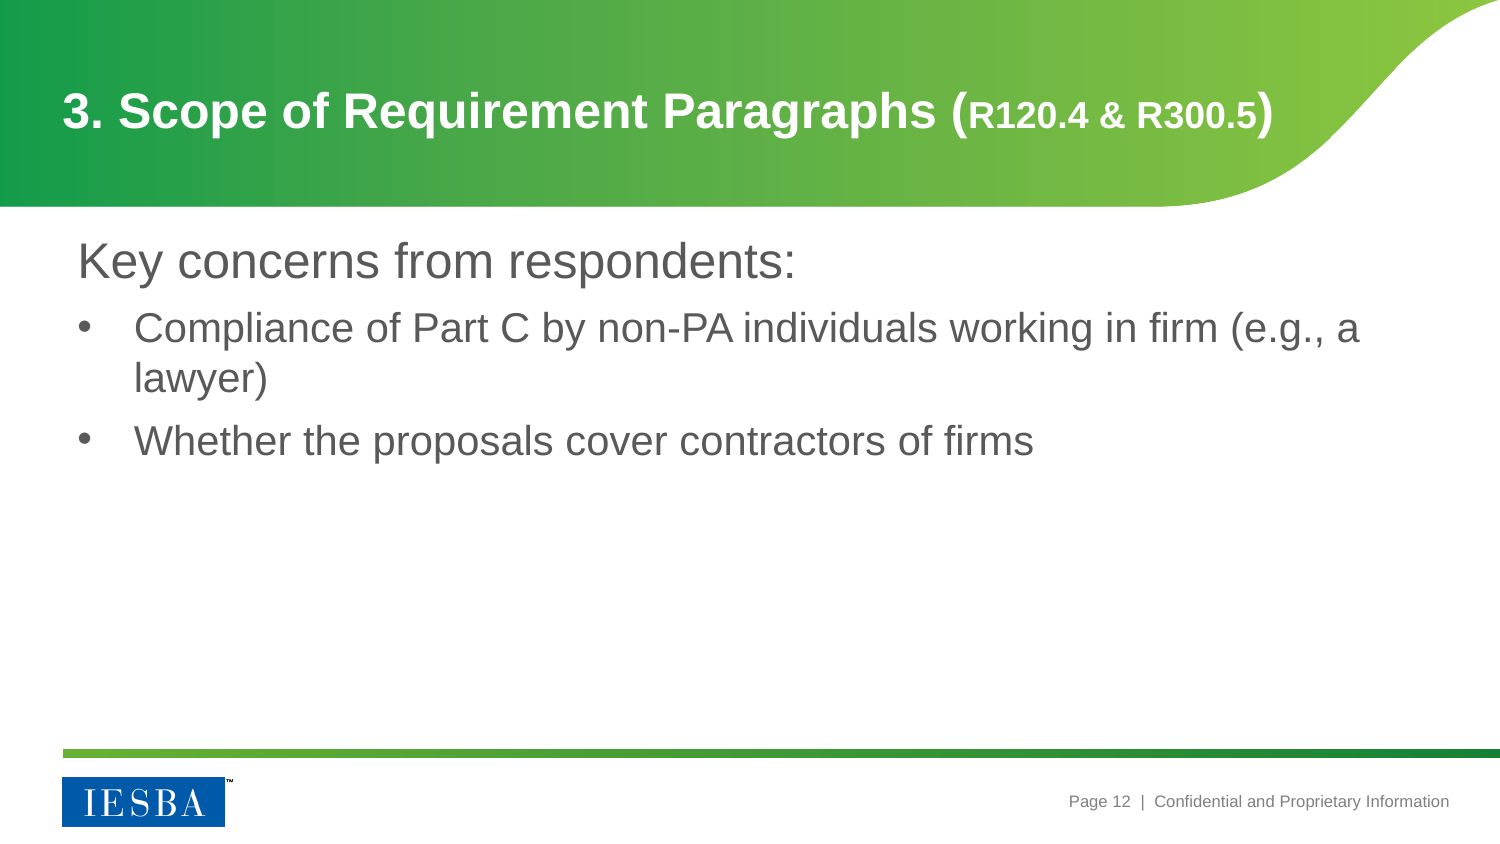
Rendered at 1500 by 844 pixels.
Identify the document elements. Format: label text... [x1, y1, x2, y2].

picture [62, 777, 233, 827]
list Key concerns from respondents: Compliance of Part C by non-PA individuals working in firm (e.g., a lawyer) Whether the proposals cover contractors of firms [62, 220, 1450, 724]
title 3. Scope of Requirement Paragraphs (R120.4 & R300.5) [62, 75, 1363, 142]
picture [0, 0, 1500, 207]
